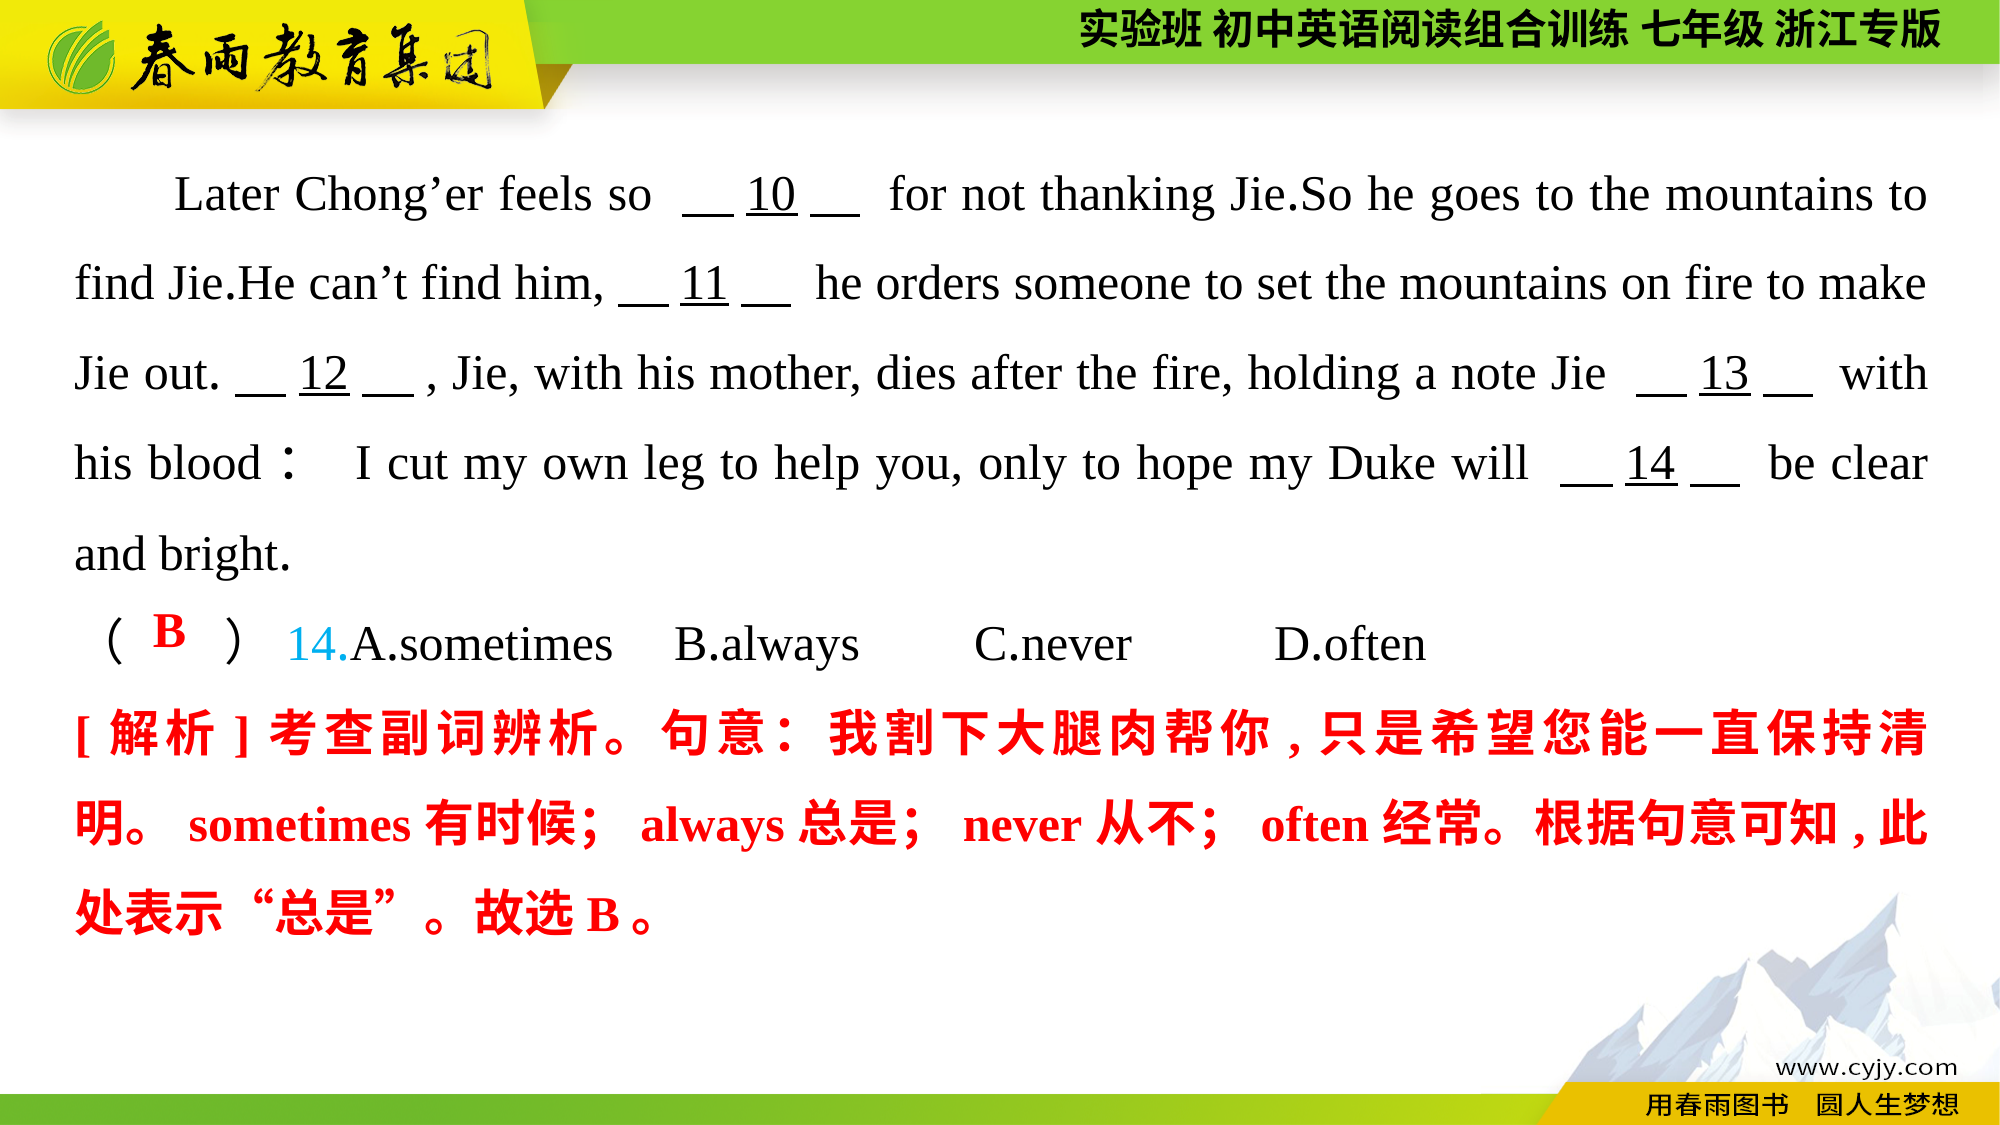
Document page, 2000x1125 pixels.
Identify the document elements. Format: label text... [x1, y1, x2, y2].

picture [0, 0, 2000, 1125]
list Later Chong’er feels so 10 for not thanking Jie.So he goes to the mountains to find Jie.He can’t find him, 11 he orders someone to set the mountains on fire to make Jie out. 12 , Jie, with his mother, dies after the fire, holding a note Jie 13 with his blood： I cut my own leg to help you, only to hope my Duke will 14 be clear and bright. （ ）14.A.sometimes B.always C.never D.often [59, 122, 1944, 664]
text_box [解析]考查副词辨析。句意：我割下大腿肉帮你,只是希望您能一直保持清明。sometimes有时候；always总是；never从不；often经常。根据句意可知,此处表示“总是”。故选B。 [59, 664, 1944, 950]
text_box B [138, 590, 202, 664]
